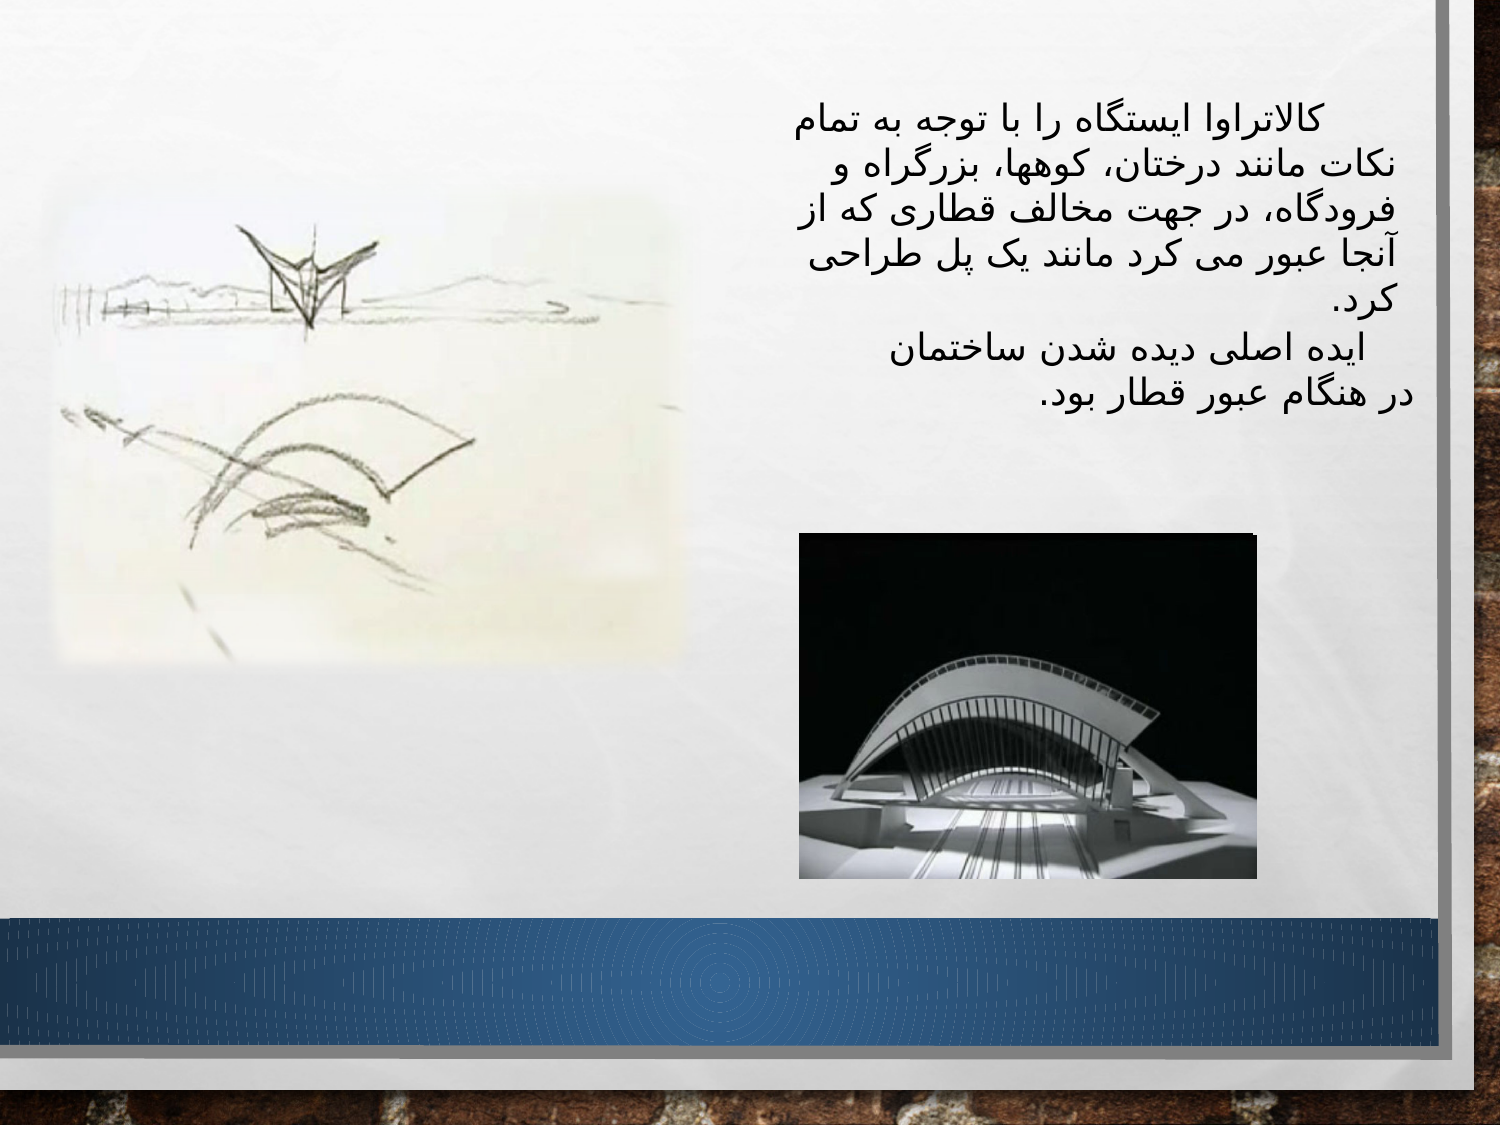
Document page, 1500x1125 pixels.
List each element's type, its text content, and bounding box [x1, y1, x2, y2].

text_box کالاتراوا ایستگاه را با توجه به تمام نکات مانند درختان، کوهها، بزرگراه و فرودگاه، در جهت مخالف قطاری که از آنجا عبور می کرد مانند یک پل طراحی کرد. [755, 86, 1413, 327]
text_box ایده اصلی دیده شدن ساختمان در هنگام عبور قطار بود. [843, 315, 1430, 421]
picture [39, 174, 702, 680]
picture [798, 532, 1257, 879]
picture [0, 0, 1500, 1125]
